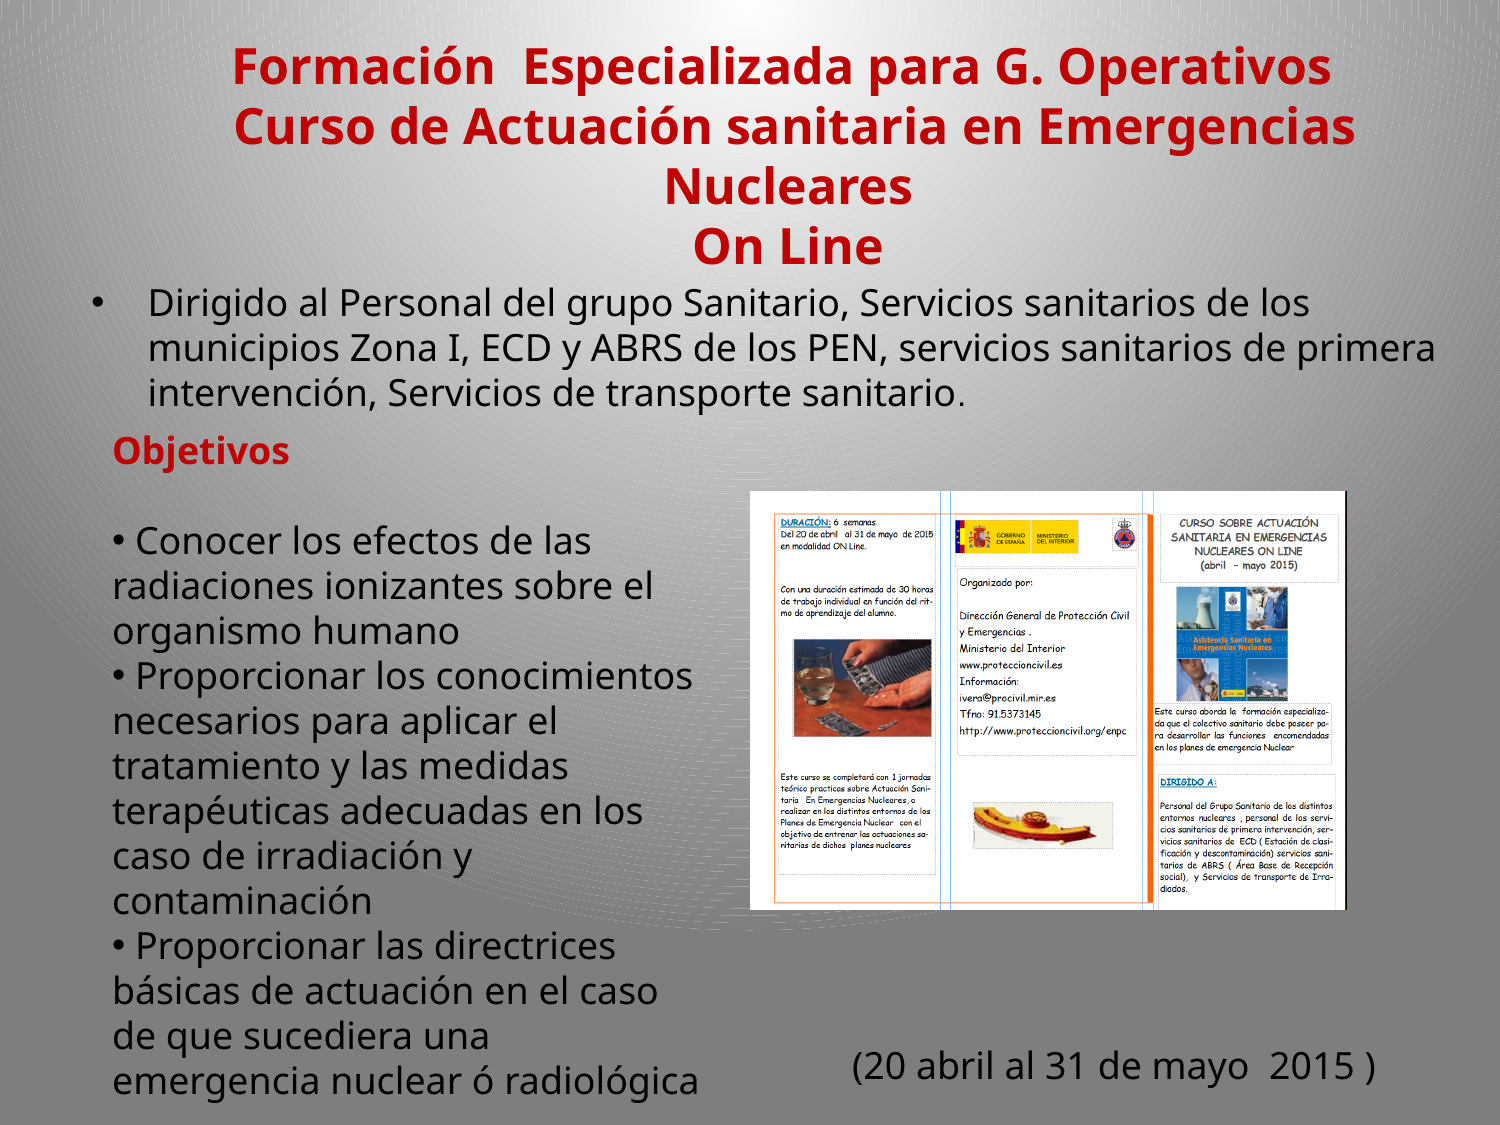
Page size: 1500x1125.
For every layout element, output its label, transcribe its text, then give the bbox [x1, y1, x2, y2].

text_box Dirigido al Personal del grupo Sanitario, Servicios sanitarios de los municipios Zona I, ECD y ABRS de los PEN, servicios sanitarios de primera intervención, Servicios de transporte sanitario. [76, 219, 1500, 422]
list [749, 491, 1348, 910]
text_box (20 abril al 31 de mayo 2015 ) [837, 1034, 1403, 1095]
text_box Objetivos Conocer los efectos de las radiaciones ionizantes sobre el organismo humano Proporcionar los conocimientos necesarios para aplicar el tratamiento y las medidas terapéuticas adecuadas en los caso de irradiación y contaminación Proporcionar las directrices básicas de actuación en el caso de que sucediera una emergencia nuclear ó radiológica [112, 376, 703, 1125]
title Formación Especializada para G. Operativos Curso de Actuación sanitaria en Emergencias Nucleares On Line [76, 42, 1500, 219]
